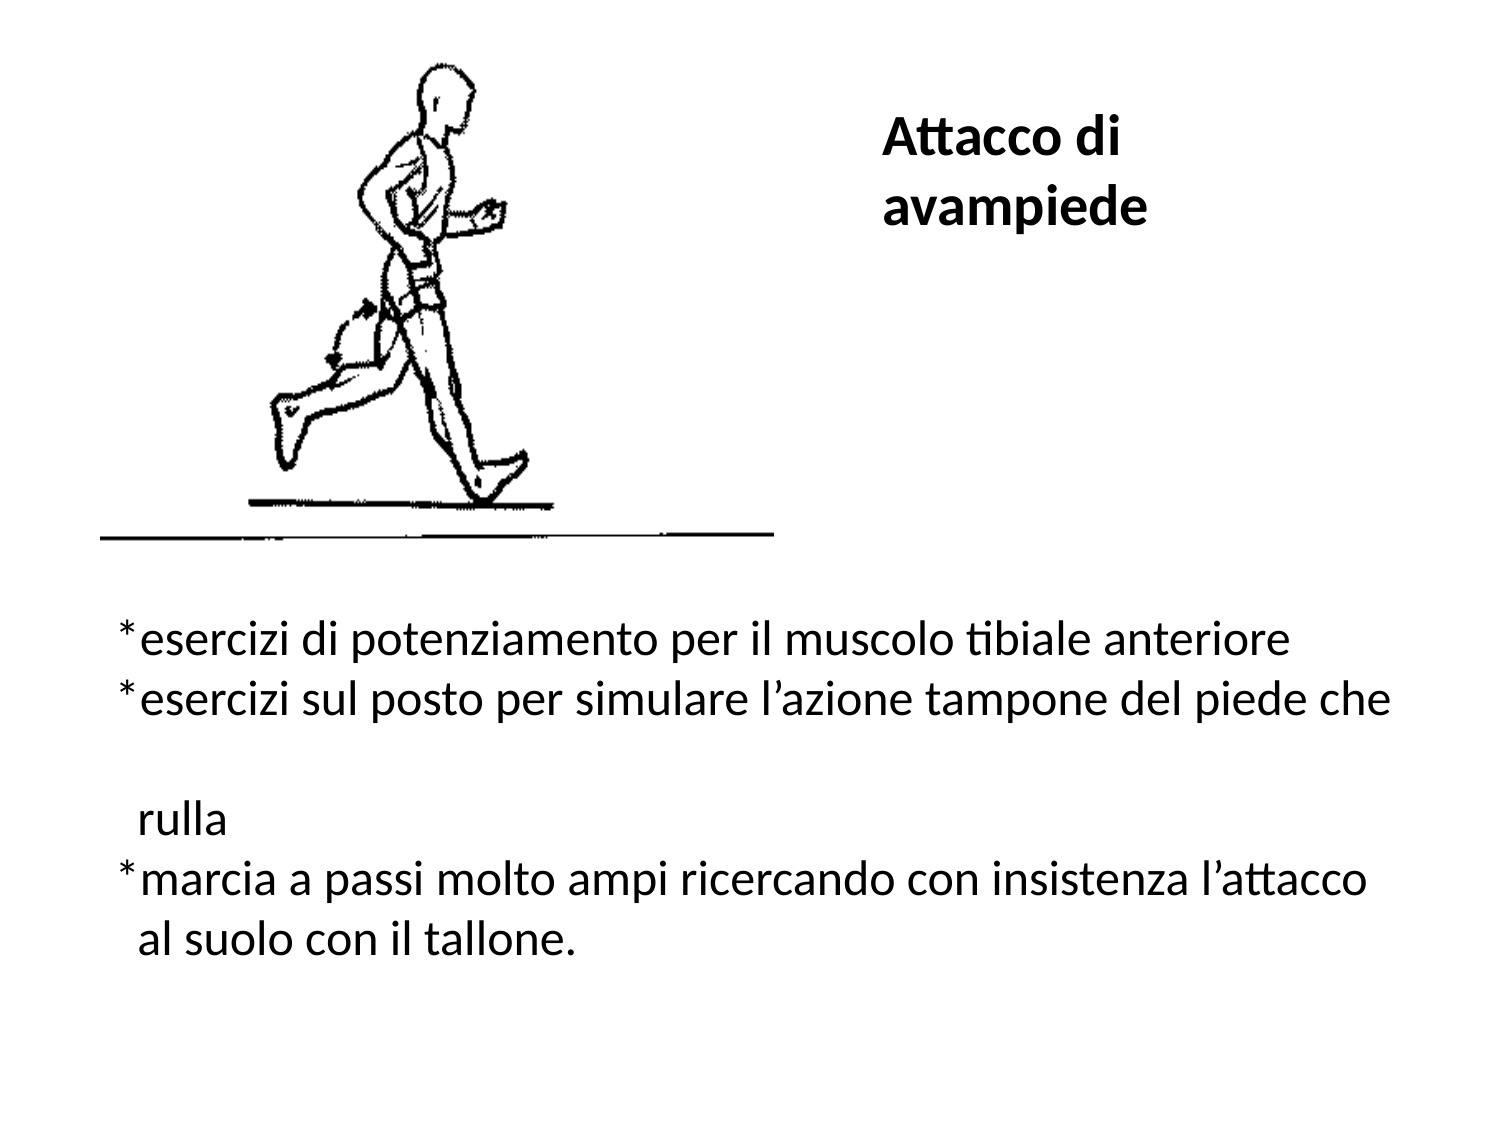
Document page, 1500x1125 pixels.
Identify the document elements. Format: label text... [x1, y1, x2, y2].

picture [100, 30, 774, 563]
text_box Attacco di avampiede [868, 89, 1400, 245]
text_box *esercizi di potenziamento per il muscolo tibiale anteriore *esercizi sul posto per simulare l’azione tampone del piede che rulla *marcia a passi molto ampi ricercando con insistenza l’attacco al suolo con il tallone. [100, 597, 1412, 973]
